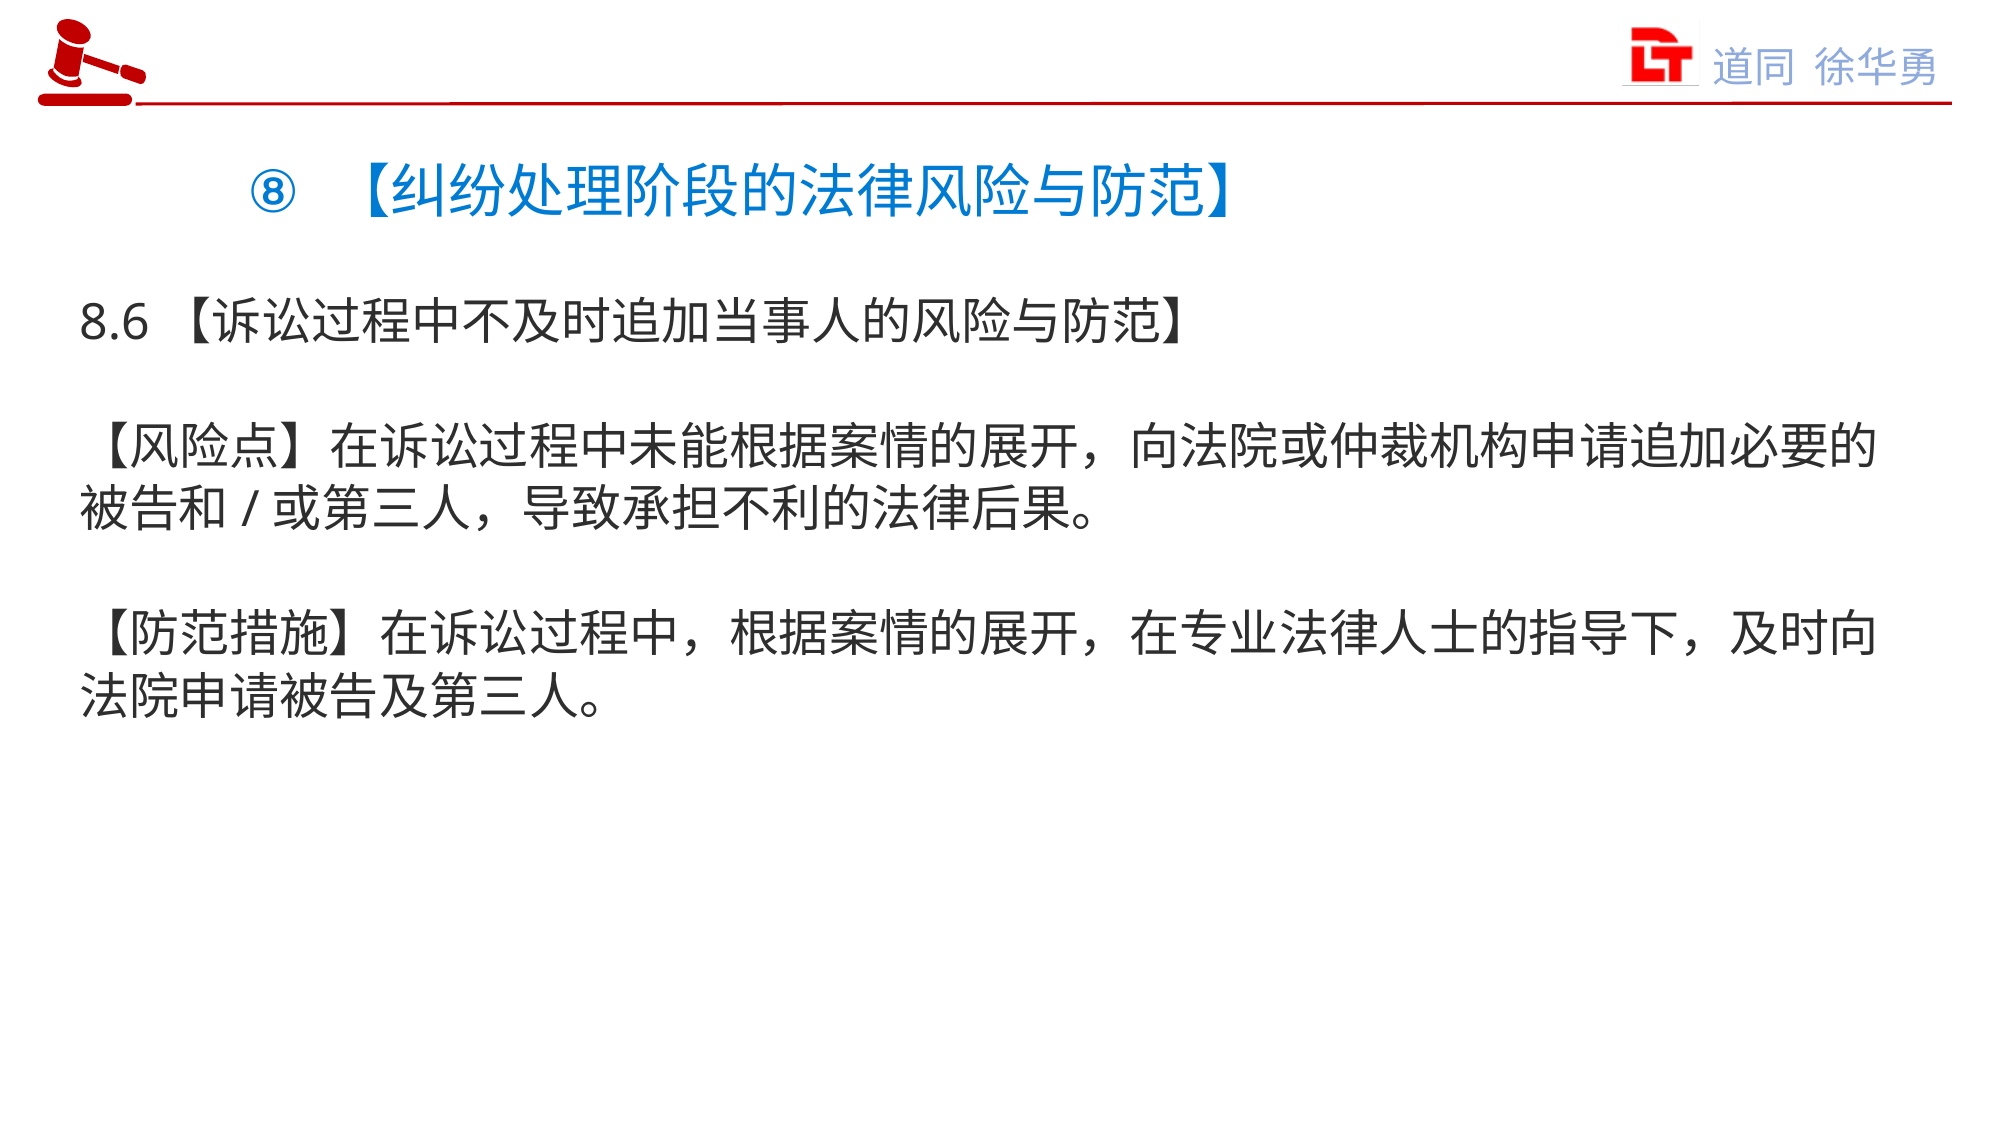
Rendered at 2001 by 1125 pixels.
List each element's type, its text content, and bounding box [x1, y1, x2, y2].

picture [1622, 19, 1699, 97]
text_box 【纠纷处理阶段的法律风险与防范】 8.6【诉讼过程中不及时追加当事人的风险与防范】 【风险点】在诉讼过程中未能根据案情的展开，向法院或仲裁机构申请追加必要的被告和/或第三人，导致承担不利的法律后果。 【防范措施】在诉讼过程中，根据案情的展开，在专业法律人士的指导下，及时向法院申请被告及第三人。 [64, 154, 1936, 732]
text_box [37, 17, 1954, 106]
